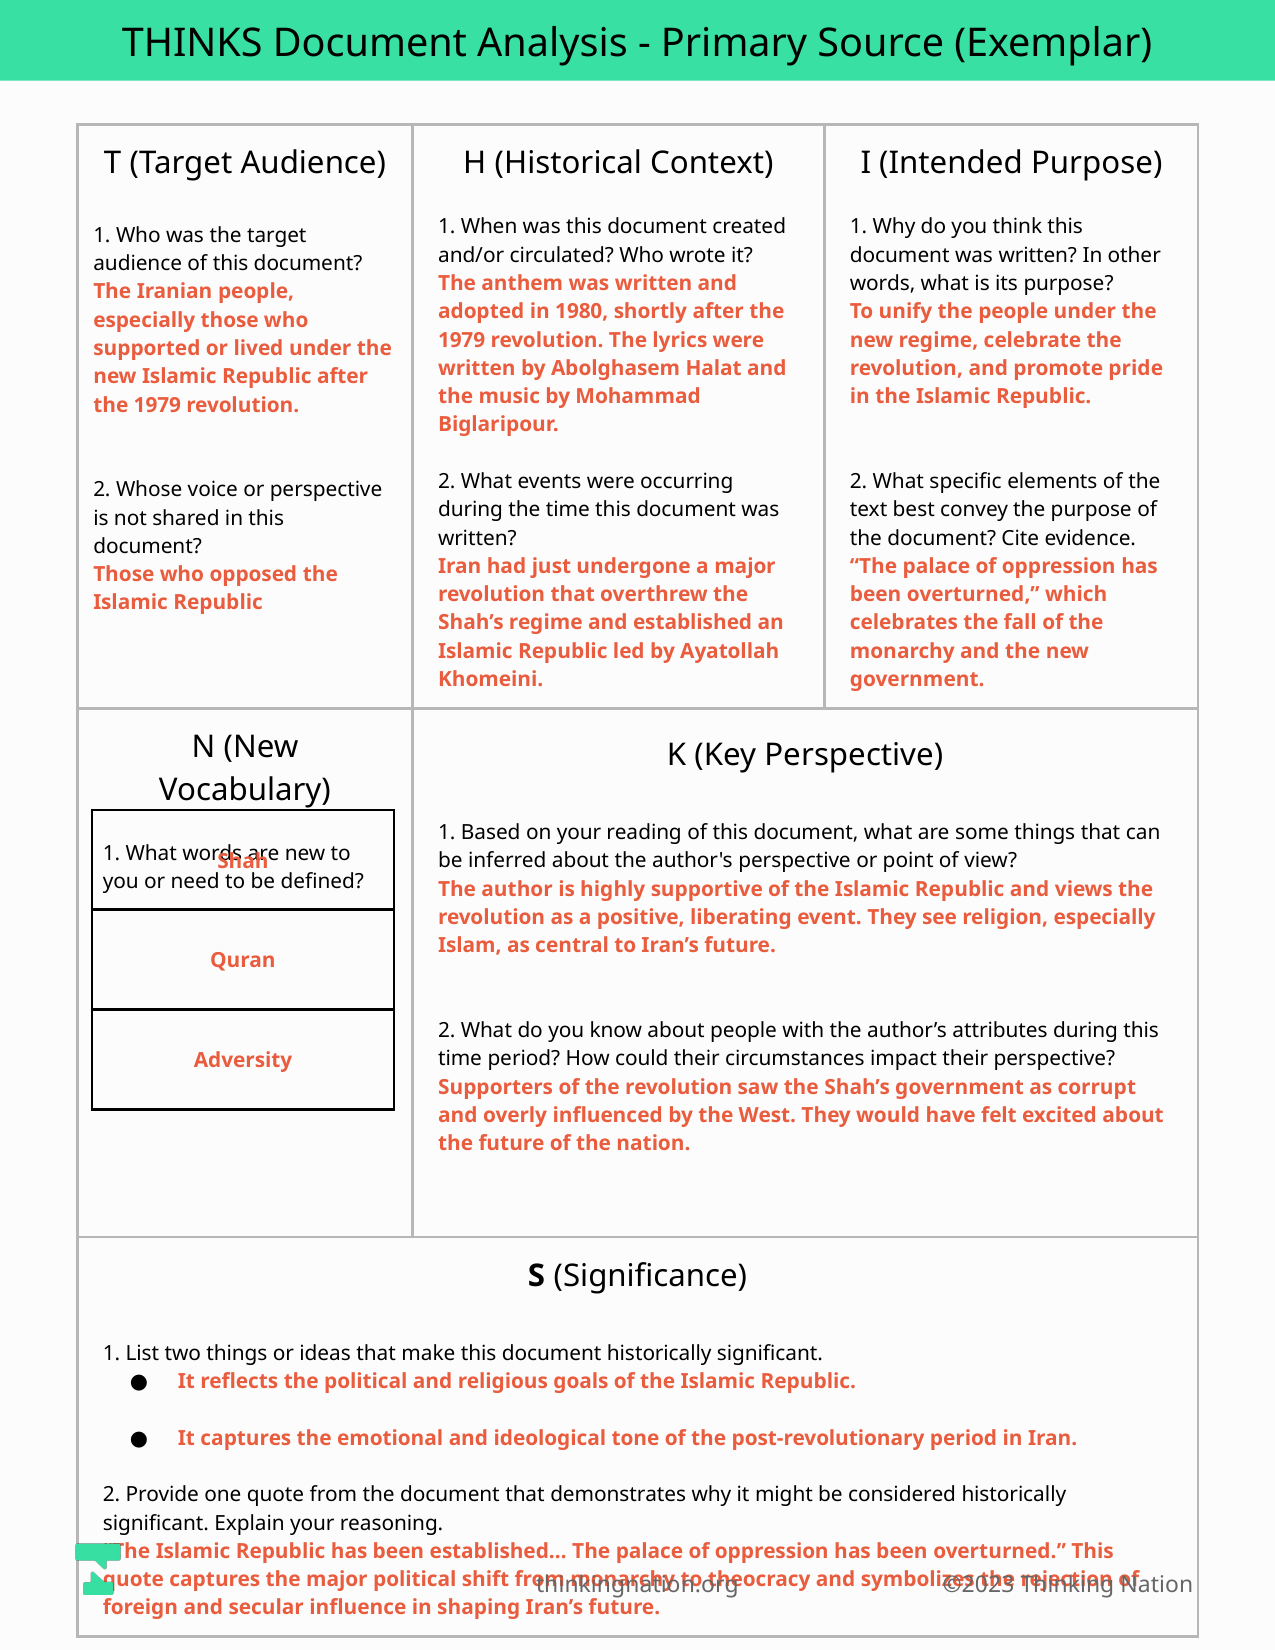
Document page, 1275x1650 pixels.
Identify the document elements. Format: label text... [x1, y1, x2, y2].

text_box ©2023 Thinking Nation [907, 1553, 1210, 1605]
text_box THINKS Document Analysis - Primary Source (Exemplar) [0, 0, 1275, 81]
table_cell N (New Vocabulary) 1. What words are new to you or need to be defined? [79, 710, 411, 1236]
table_cell Quran [93, 911, 393, 1008]
table_header I (Intended Purpose) 1. Why do you think this document was written? In other words, what is its purpose? To unify the people under the new regime, celebrate the revolution, and promote pride in the Islamic Republic. 2. What specific elements of the text best convey the purpose of the document? Cite evidence. “The palace of oppression has been overturned,” which celebrates the fall of the monarchy and the new government. [826, 126, 1197, 707]
table_cell K (Key Perspective) 1. Based on your reading of this document, what are some things that can be inferred about the author's perspective or point of view? The author is highly supportive of the Islamic Republic and views the revolution as a positive, liberating event. They see religion, especially Islam, as central to Iran’s future. 2. What do you know about people with the author’s attributes during this time period? How could their circumstances impact their perspective? Supporters of the revolution saw the Shah’s government as corrupt and overly influenced by the West. They would have felt excited about the future of the nation. [414, 710, 1197, 1236]
picture [62, 1533, 134, 1605]
table_header Shah [93, 811, 393, 908]
table_header T (Target Audience) 1. Who was the target audience of this document? The Iranian people, especially those who supported or lived under the new Islamic Republic after the 1979 revolution. 2. Whose voice or perspective is not shared in this document? Those who opposed the Islamic Republic [79, 126, 411, 707]
table_cell Adversity [93, 1011, 393, 1108]
table_header H (Historical Context) 1. When was this document created and/or circulated? Who wrote it? The anthem was written and adopted in 1980, shortly after the 1979 revolution. The lyrics were written by Abolghasem Halat and the music by Mohammad Biglaripour. 2. What events were occurring during the time this document was written? Iran had just undergone a major revolution that overthrew the Shah’s regime and established an Islamic Republic led by Ayatollah Khomeini. [414, 126, 823, 707]
text_box thinkingnation.org [486, 1553, 789, 1605]
table_cell S (Significance) 1. List two things or ideas that make this document historically significant. It reflects the political and religious goals of the Islamic Republic. It captures the emotional and ideological tone of the post-revolutionary period in Iran. 2. Provide one quote from the document that demonstrates why it might be considered historically significant. Explain your reasoning. “The Islamic Republic has been established… The palace of oppression has been overturned.” This quote captures the major political shift from monarchy to theocracy and symbolizes the rejection of foreign and secular influence in shaping Iran’s future. [79, 1238, 1197, 1635]
